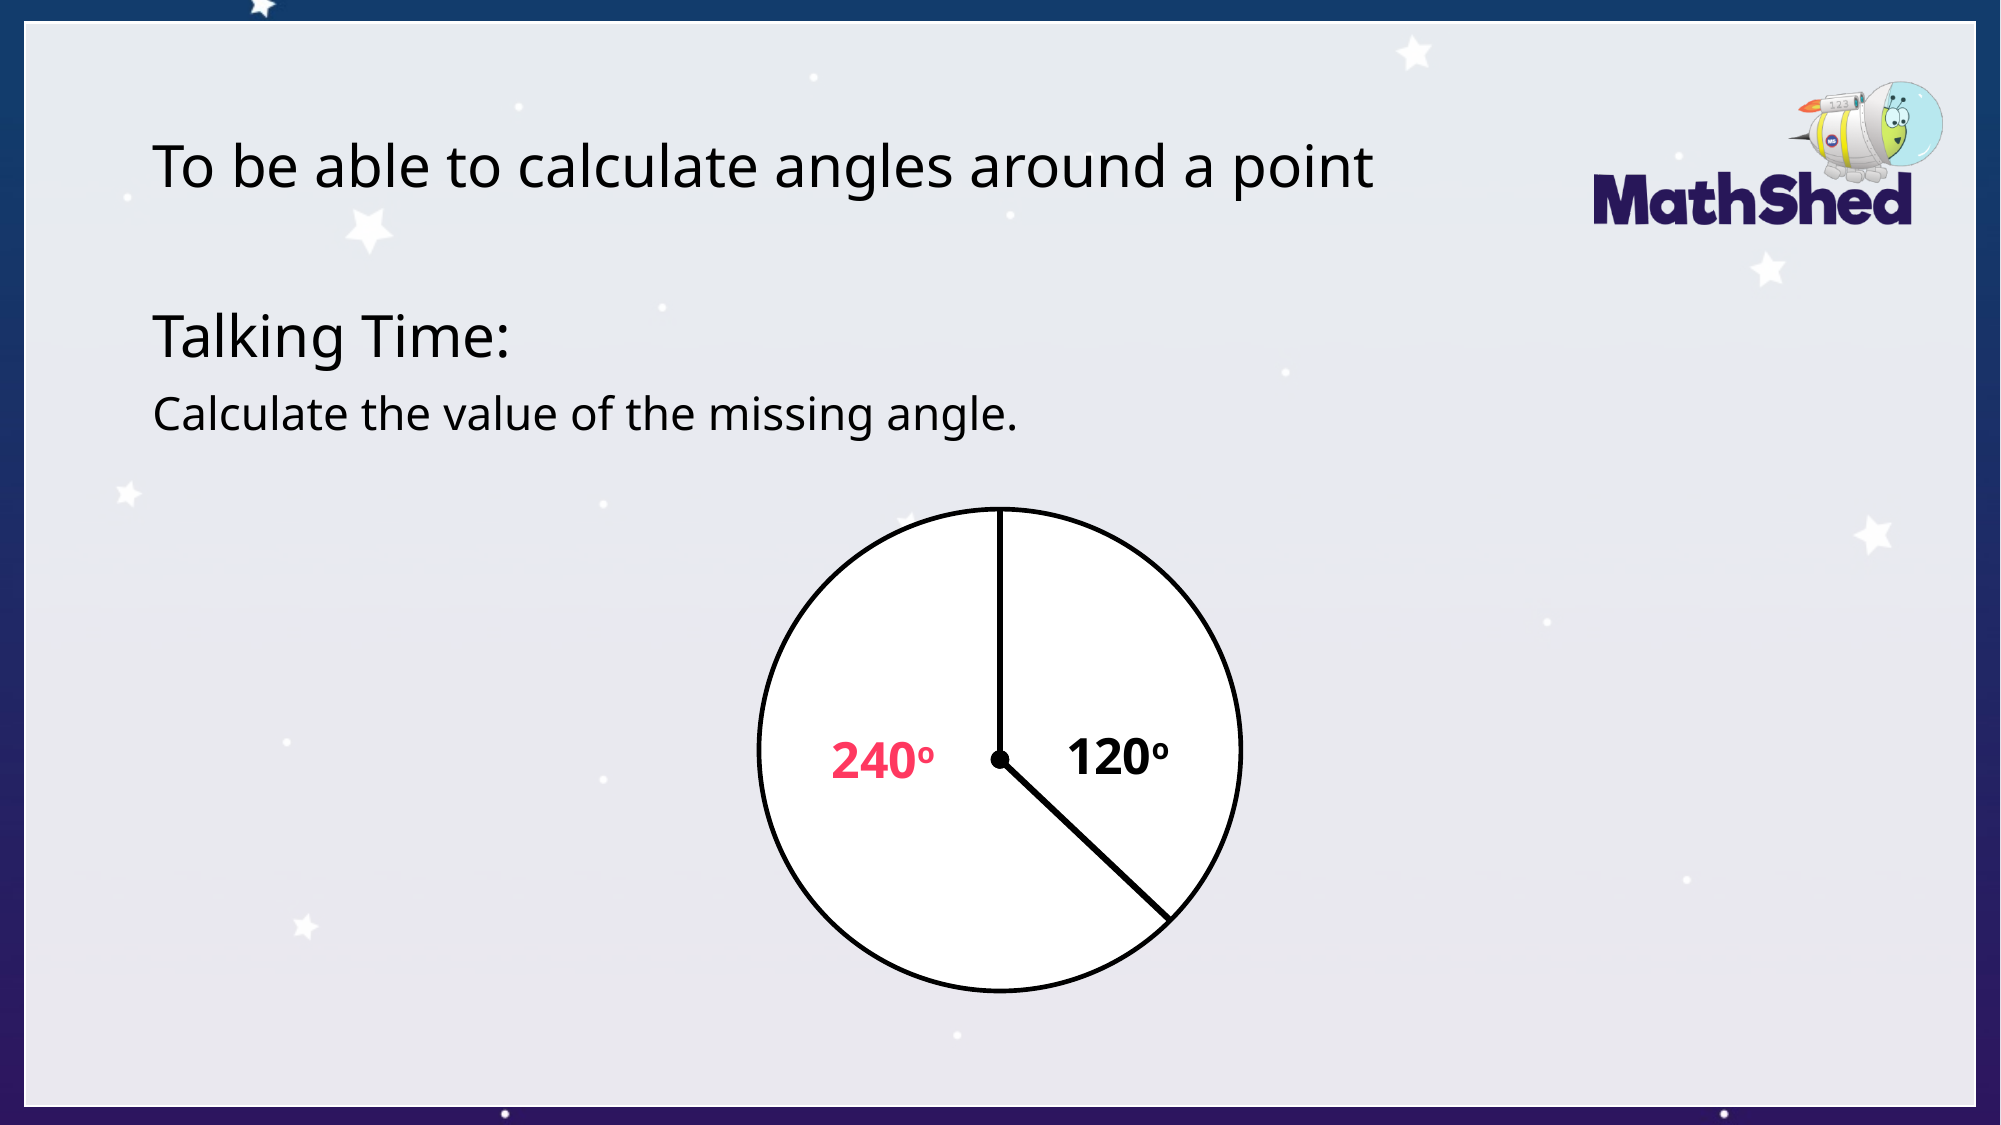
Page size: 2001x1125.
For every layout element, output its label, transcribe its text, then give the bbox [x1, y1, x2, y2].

text_box 120o [1051, 716, 1185, 792]
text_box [999, 759, 1171, 921]
text_box 240o [816, 720, 951, 796]
picture [0, 0, 2001, 1125]
title To be able to calculate angles around a point [137, 59, 1578, 278]
list Talking Time: Calculate the value of the missing angle. [137, 299, 1863, 1014]
text_box [757, 508, 1242, 993]
